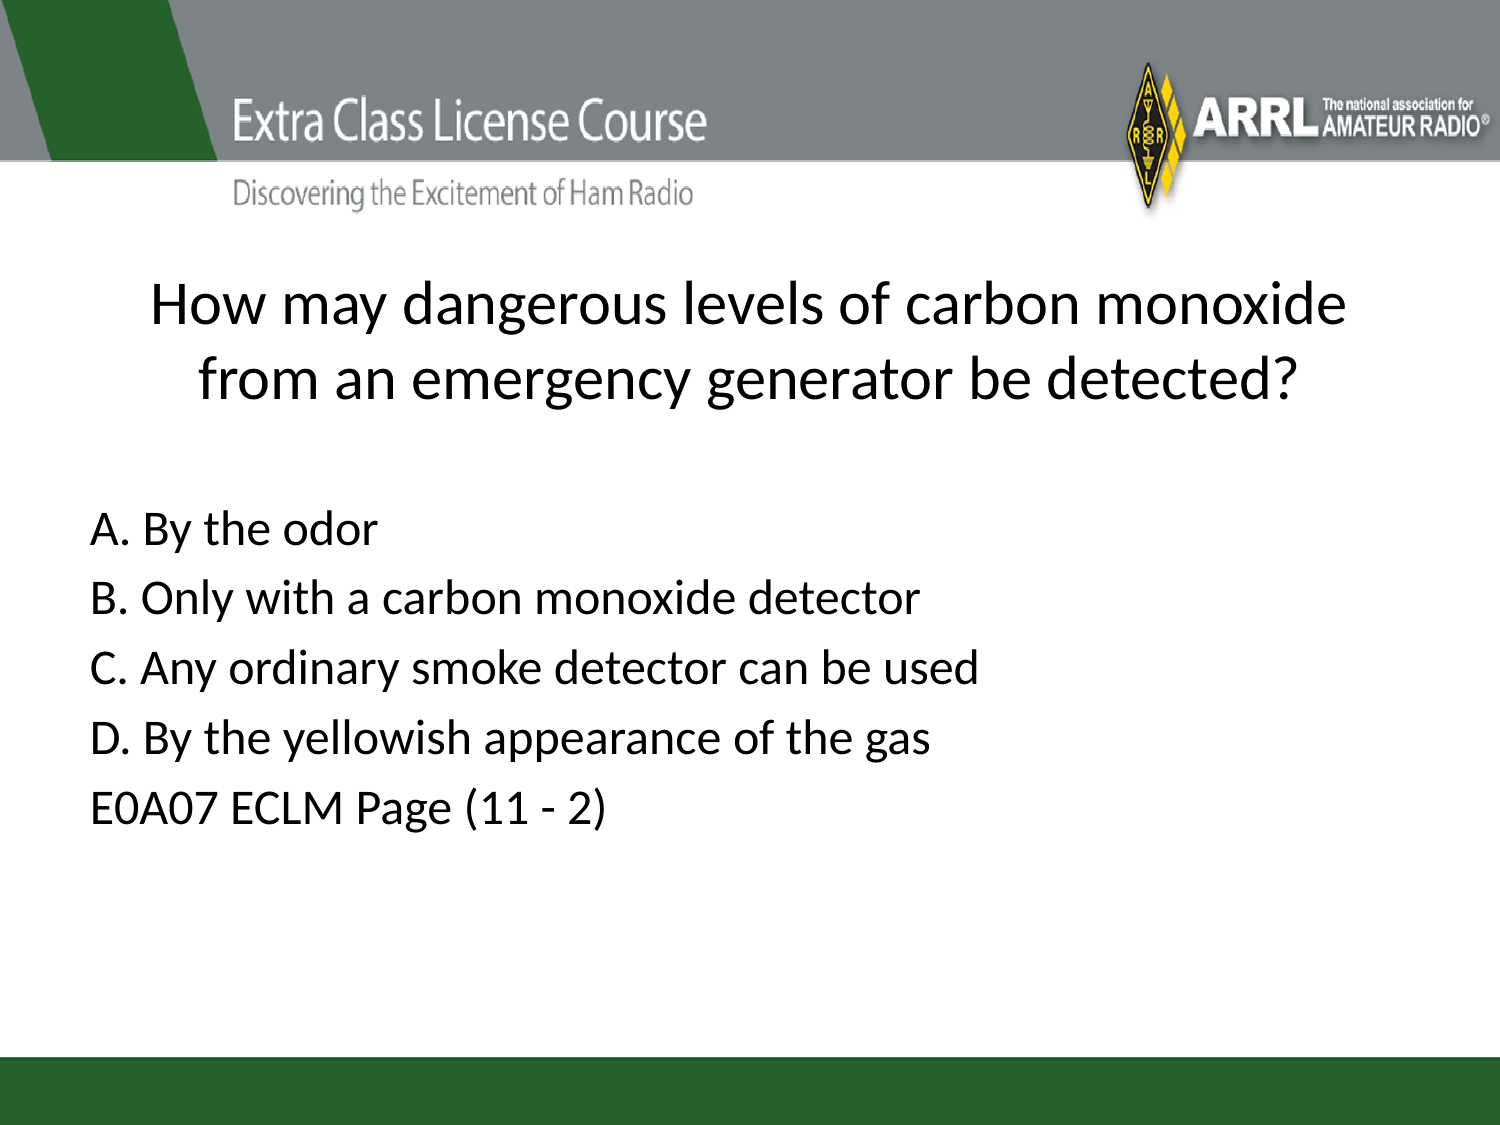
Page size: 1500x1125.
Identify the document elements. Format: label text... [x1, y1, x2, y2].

list A. By the odor B. Only with a carbon monoxide detector C. Any ordinary smoke detector can be used D. By the yellowish appearance of the gas E0A07 ECLM Page (11 - 2) [75, 487, 1425, 1005]
picture [0, 0, 1500, 1125]
title How may dangerous levels of carbon monoxide from an emergency generator be detected? [75, 254, 1425, 435]
